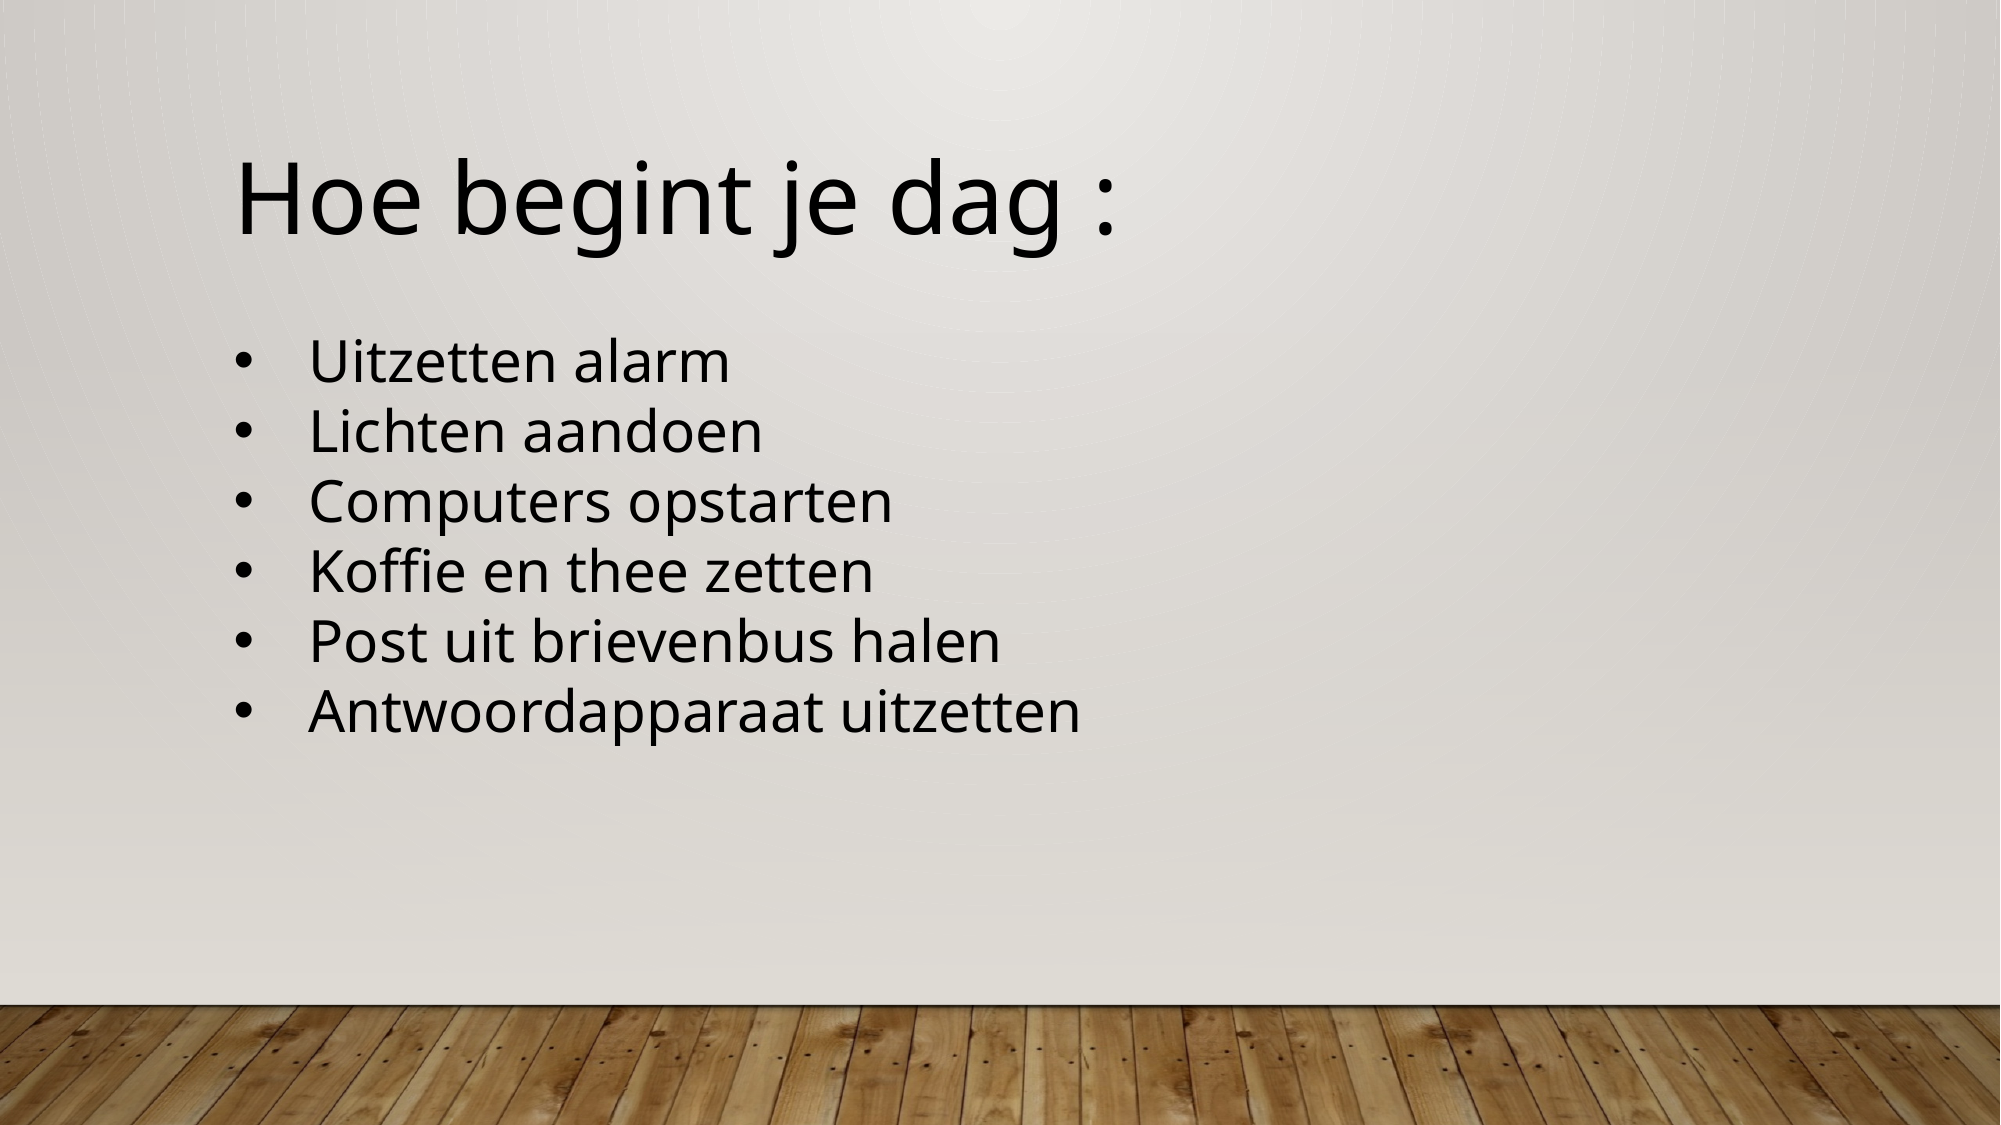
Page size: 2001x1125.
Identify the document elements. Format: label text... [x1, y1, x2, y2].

picture [0, 1005, 2000, 1125]
text_box Hoe begint je dag : Uitzetten alarm Lichten aandoen Computers opstarten Koffie en thee zetten Post uit brievenbus halen Antwoordapparaat uitzetten [218, 127, 1673, 892]
